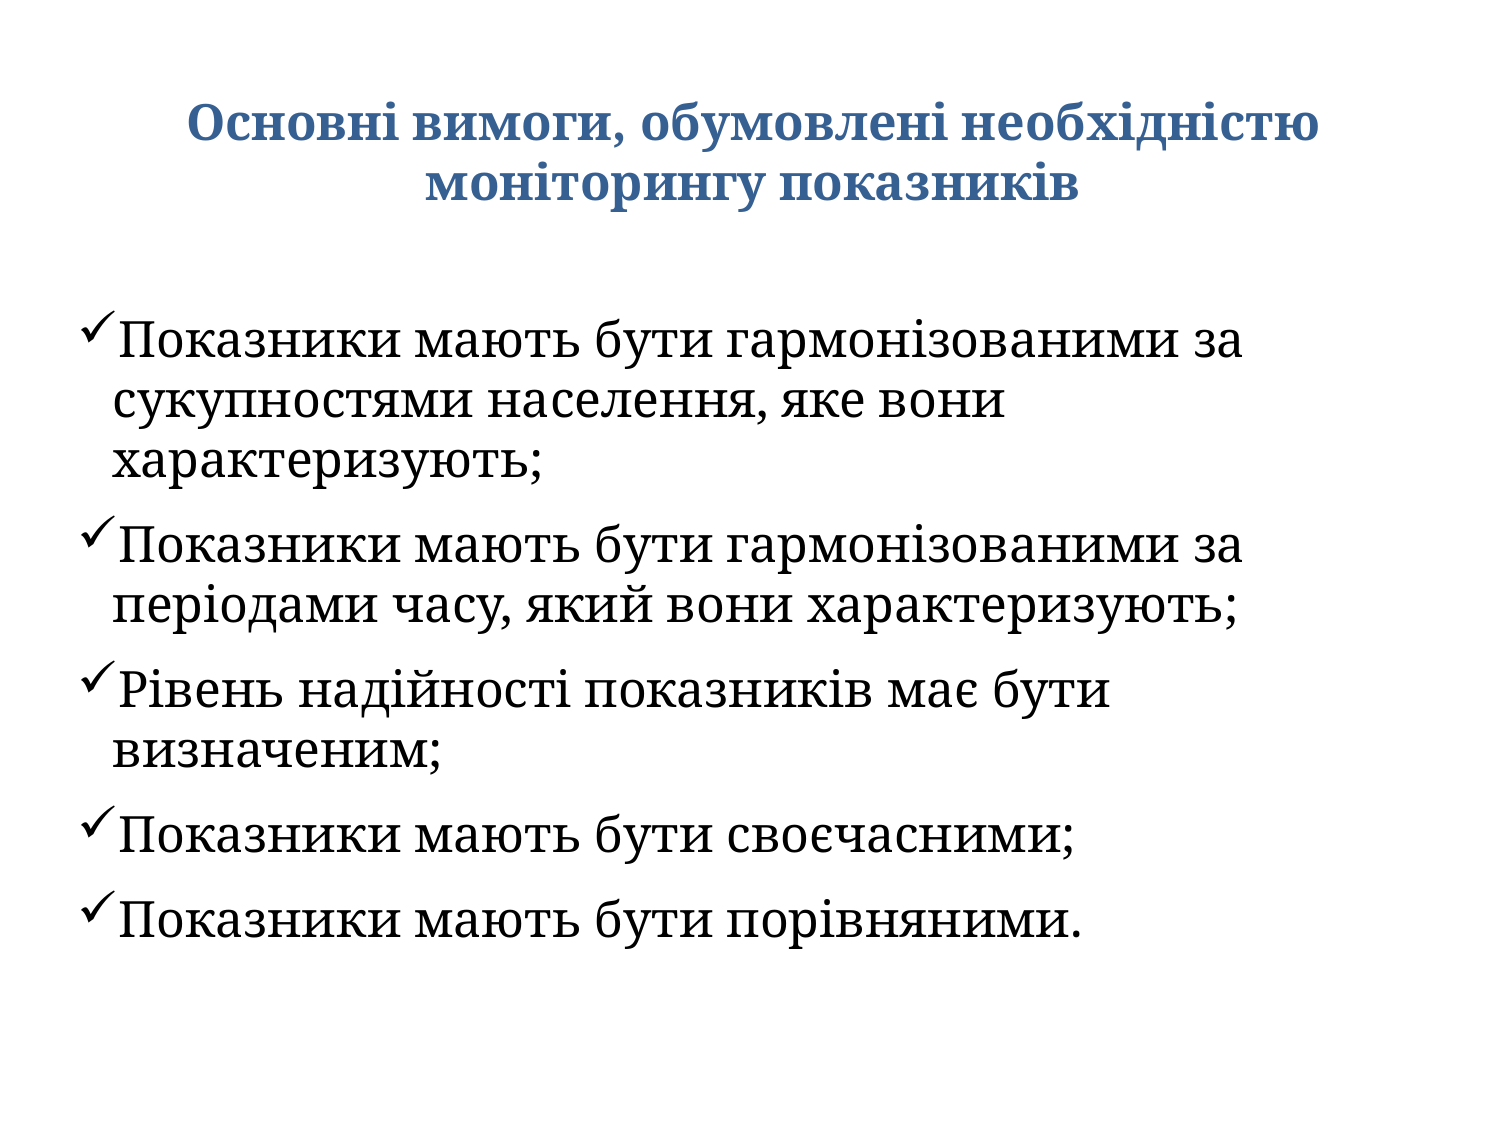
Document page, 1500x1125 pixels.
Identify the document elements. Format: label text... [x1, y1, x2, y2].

text_box Показники мають бути гармонізованими за сукупностями населення, яке вони характеризують; Показники мають бути гармонізованими за періодами часу, який вони характеризують; Рівень надійності показників має бути визначеним; Показники мають бути своєчасними; Показники мають бути порівняними. [62, 299, 1455, 882]
title Основні вимоги, обумовлені необхідністю моніторингу показників [63, 59, 1444, 242]
